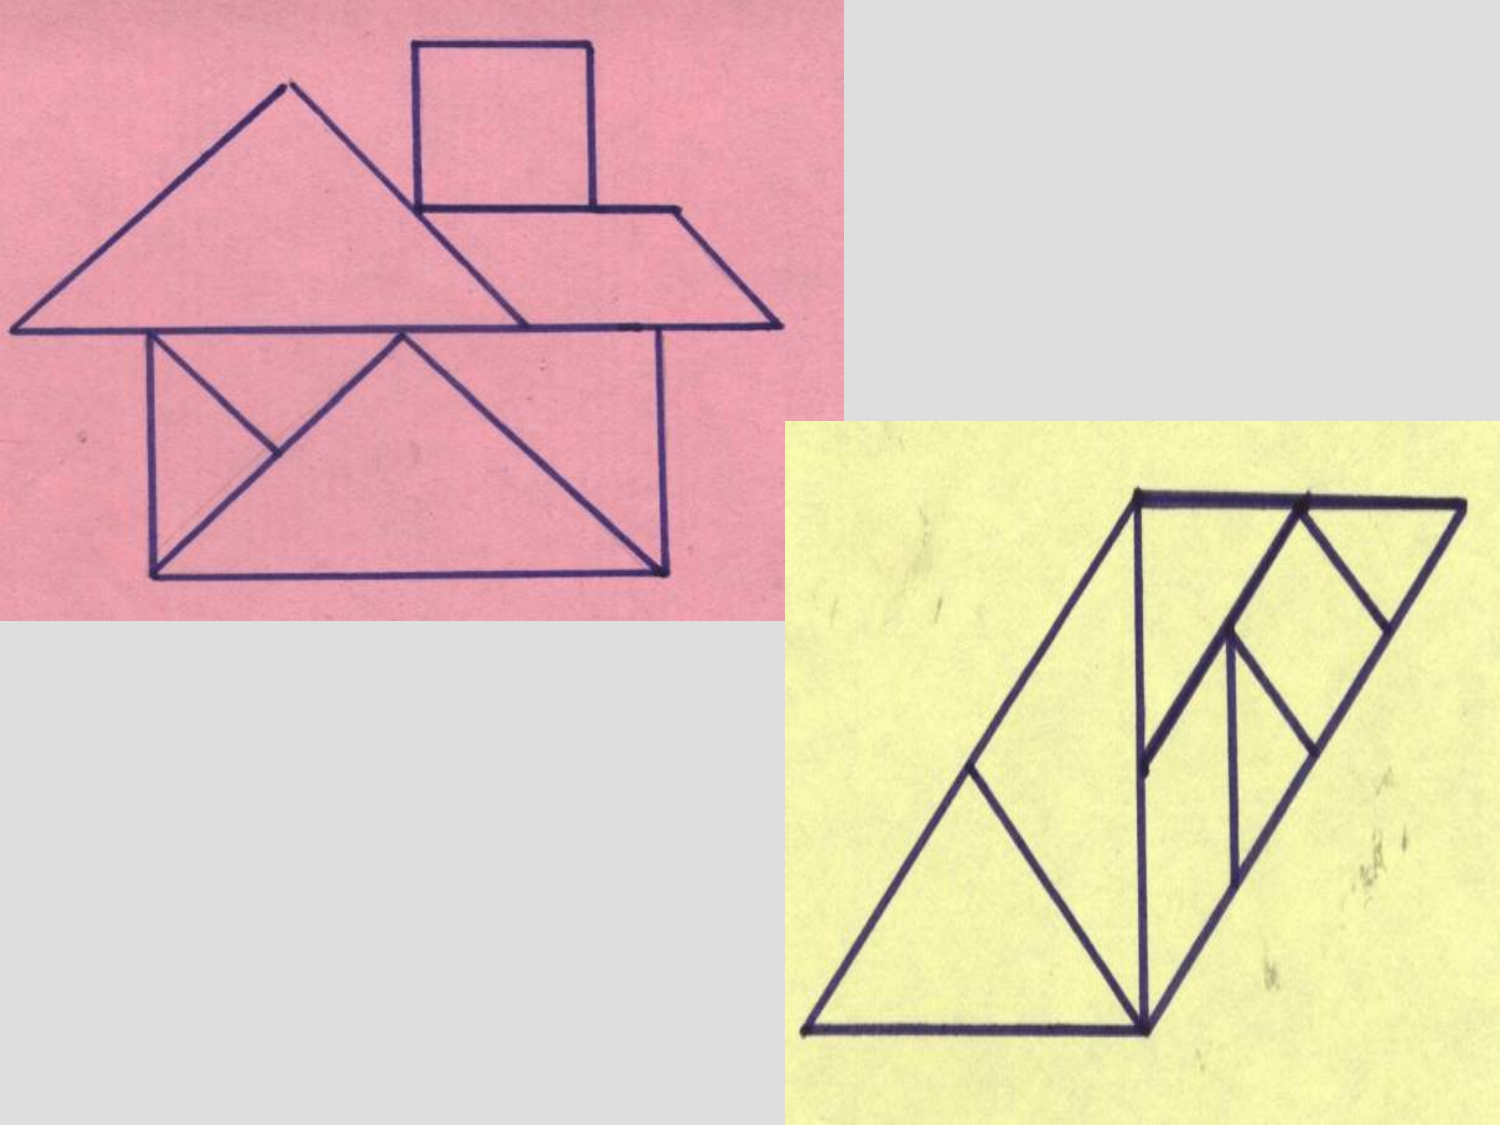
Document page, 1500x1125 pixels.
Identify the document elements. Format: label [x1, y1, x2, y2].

picture [784, 421, 1500, 1125]
list [0, 0, 844, 622]
